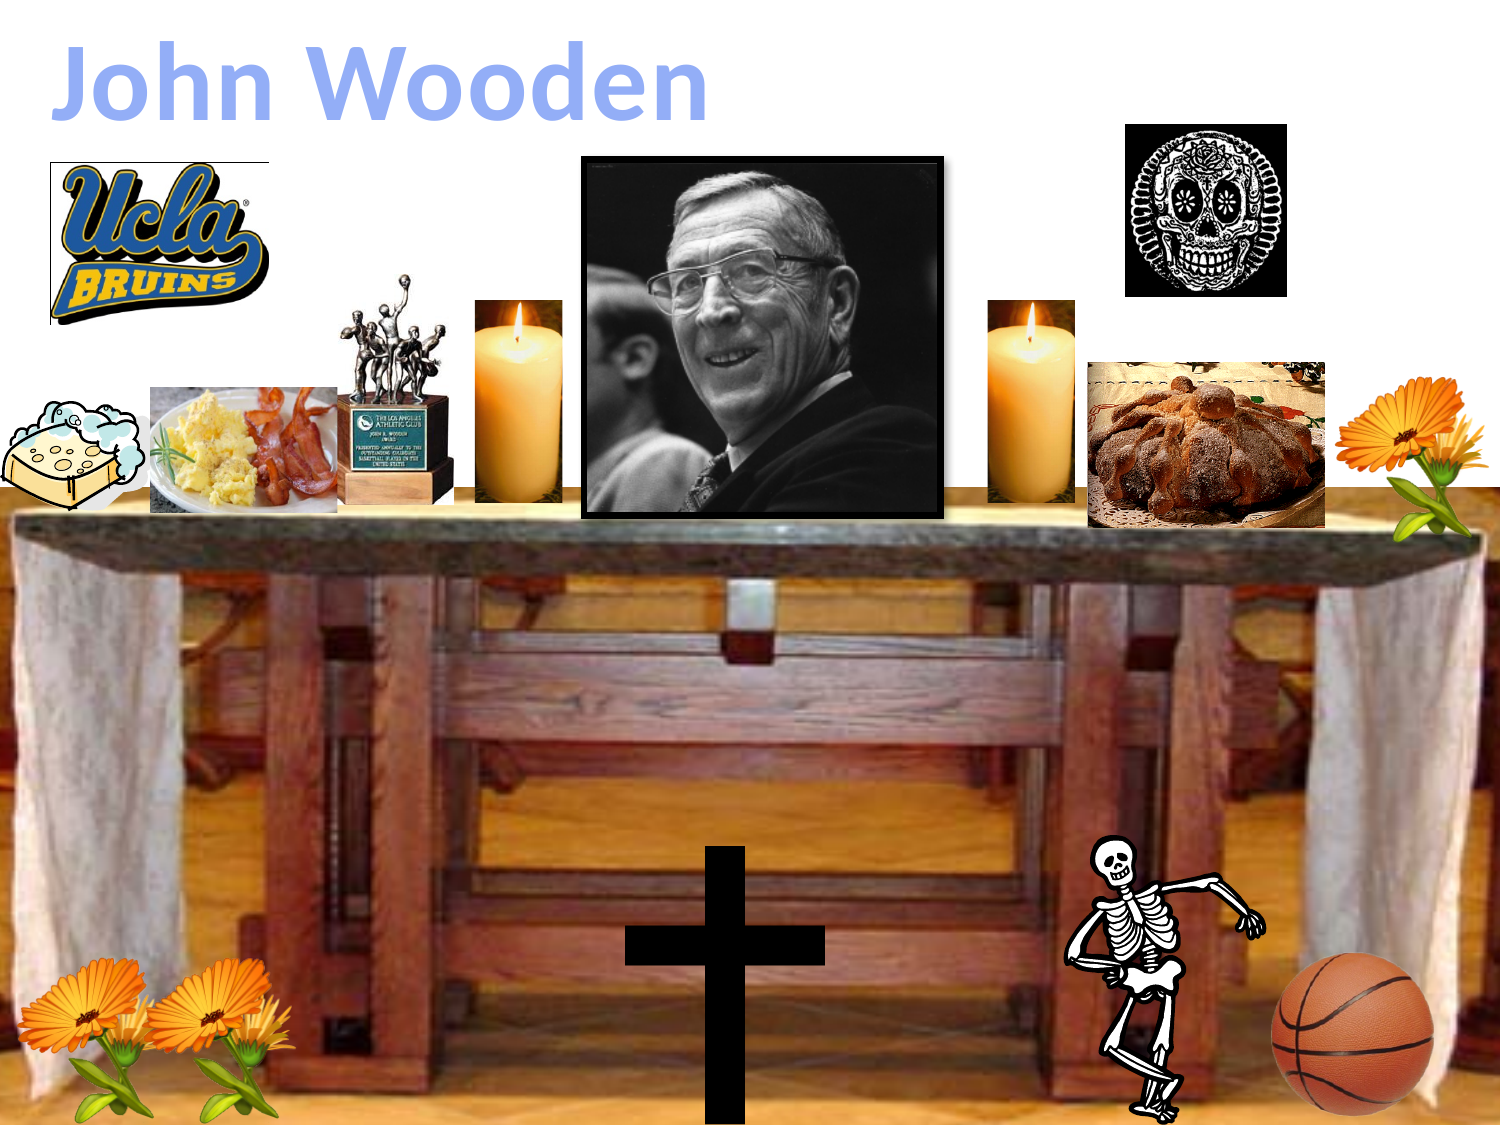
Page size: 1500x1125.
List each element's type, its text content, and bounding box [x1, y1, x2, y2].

picture [0, 162, 1500, 1125]
picture [1124, 124, 1287, 297]
picture [49, 162, 269, 325]
text_box John Wooden [36, 0, 727, 150]
